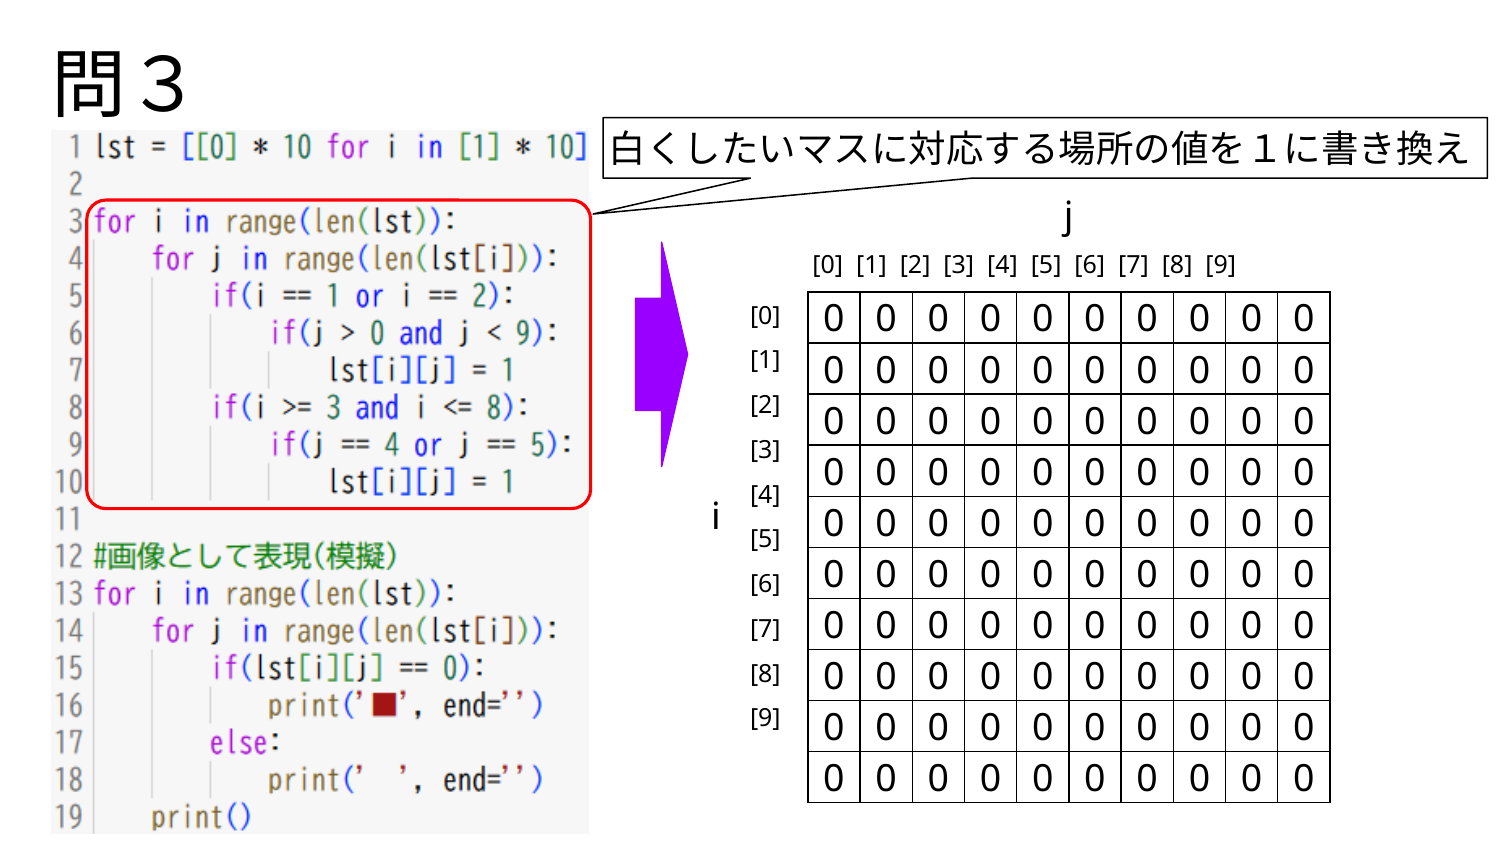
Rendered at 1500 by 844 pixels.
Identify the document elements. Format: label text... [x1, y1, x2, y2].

table_cell 0 [1278, 446, 1329, 496]
table_header 0 [1070, 294, 1120, 342]
table_cell 0 [1017, 344, 1068, 393]
text_box j [1042, 179, 1095, 251]
table_cell 0 [965, 395, 1016, 444]
table_cell 0 [1278, 548, 1329, 598]
table_cell 0 [913, 752, 964, 802]
table_cell 0 [809, 752, 859, 802]
table_cell 0 [1226, 344, 1277, 393]
table_cell 0 [1226, 446, 1277, 496]
table_cell 0 [809, 497, 859, 547]
table_cell 0 [1017, 446, 1068, 496]
table_cell 0 [1122, 701, 1173, 751]
table_header 0 [1278, 294, 1329, 342]
table_header 0 [1226, 294, 1277, 342]
text_box [0] [735, 284, 808, 328]
table_cell 0 [1070, 344, 1120, 393]
table_cell 0 [1122, 599, 1173, 649]
table_cell 0 [913, 446, 964, 496]
table_cell 0 [1070, 701, 1120, 751]
table_header 0 [861, 294, 912, 342]
text_box [4] [735, 463, 808, 507]
table_header 0 [965, 294, 1016, 342]
table_cell 0 [913, 701, 964, 751]
table_cell 0 [913, 599, 964, 649]
table_cell 0 [1174, 650, 1225, 700]
table_cell 0 [1017, 650, 1068, 700]
table_cell 0 [965, 701, 1016, 751]
text_box [1] [735, 328, 808, 373]
table_cell 0 [965, 599, 1016, 649]
table_cell 0 [1017, 548, 1068, 598]
table_cell 0 [1278, 650, 1329, 700]
table_cell 0 [1174, 446, 1225, 496]
table_cell 0 [913, 395, 964, 444]
table_cell 0 [1017, 701, 1068, 751]
table_cell 0 [1122, 395, 1173, 444]
table_cell 0 [861, 344, 912, 393]
table_cell 0 [1226, 650, 1277, 700]
table_cell 0 [1174, 344, 1225, 393]
table_cell 0 [1278, 599, 1329, 649]
table_header 0 [1122, 294, 1173, 342]
table_cell 0 [1070, 395, 1120, 444]
table_cell 0 [1226, 395, 1277, 444]
text_box [2] [735, 373, 808, 418]
table_cell 0 [1226, 548, 1277, 598]
table_cell 0 [1122, 650, 1173, 700]
table_cell 0 [1122, 497, 1173, 547]
table_cell 0 [1070, 548, 1120, 598]
table_cell 0 [1174, 599, 1225, 649]
table_cell 0 [913, 650, 964, 700]
picture [51, 129, 589, 834]
text_box [6] [735, 552, 808, 597]
table_cell 0 [913, 497, 964, 547]
table_cell 0 [809, 446, 859, 496]
table_cell 0 [965, 650, 1016, 700]
table_cell 0 [861, 446, 912, 496]
table_cell 0 [1278, 395, 1329, 444]
table_cell 0 [1122, 446, 1173, 496]
table_cell 0 [965, 752, 1016, 802]
text_box [3] [735, 418, 808, 463]
table_cell 0 [1226, 752, 1277, 802]
table_cell 0 [1278, 344, 1329, 393]
table_cell 0 [809, 344, 859, 393]
table_cell 0 [1070, 446, 1120, 496]
table_cell 0 [1278, 497, 1329, 547]
table_cell 0 [809, 548, 859, 598]
text_box [8] [735, 642, 808, 686]
table_cell 0 [809, 395, 859, 444]
table_cell 0 [1070, 650, 1120, 700]
table_cell 0 [1122, 548, 1173, 598]
text_box [0] [1] [2] [3] [4] [5] [6] [7] [8] [9] [797, 233, 1350, 294]
table_cell 0 [1017, 497, 1068, 547]
text_box i [689, 476, 742, 552]
table_cell 0 [1174, 497, 1225, 547]
table_cell 0 [861, 548, 912, 598]
table_cell 0 [1122, 344, 1173, 393]
text_box [7] [735, 597, 808, 642]
table_cell 0 [1278, 701, 1329, 751]
table_cell 0 [913, 548, 964, 598]
table_cell 0 [1174, 752, 1225, 802]
table_cell 0 [1174, 548, 1225, 598]
table_cell 0 [965, 497, 1016, 547]
table_cell 0 [1174, 701, 1225, 751]
table_header 0 [1174, 294, 1225, 342]
table_cell 0 [1070, 497, 1120, 547]
table_cell 0 [965, 548, 1016, 598]
table_cell 0 [861, 650, 912, 700]
table_cell 0 [1226, 701, 1277, 751]
table_cell 0 [861, 752, 912, 802]
table_header 0 [1017, 294, 1068, 342]
table_cell 0 [1226, 599, 1277, 649]
table_cell 0 [1174, 395, 1225, 444]
table_cell 0 [861, 497, 912, 547]
table_cell 0 [965, 446, 1016, 496]
table_cell 0 [1070, 599, 1120, 649]
table_cell 0 [1017, 752, 1068, 802]
table_cell 0 [1226, 497, 1277, 547]
table_cell 0 [965, 344, 1016, 393]
table_cell 0 [861, 701, 912, 751]
text_box 白くしたいマスに対応する場所の値を１に書き換え [593, 117, 1488, 215]
table_header 0 [913, 294, 964, 342]
table_cell 0 [861, 599, 912, 649]
title 問３ [36, 21, 1435, 131]
table_header 0 [809, 294, 859, 342]
table_cell 0 [913, 344, 964, 393]
text_box [635, 242, 688, 467]
table_cell 0 [1070, 752, 1120, 802]
table_cell 0 [809, 650, 859, 700]
text_box [5] [742, 507, 808, 552]
table_cell 0 [861, 395, 912, 444]
table_cell 0 [809, 599, 859, 649]
table_cell 0 [1017, 395, 1068, 444]
table_cell 0 [809, 701, 859, 751]
table_cell 0 [1122, 752, 1173, 802]
table_cell 0 [1017, 599, 1068, 649]
text_box [9] [735, 686, 808, 747]
table_cell 0 [1278, 752, 1329, 802]
